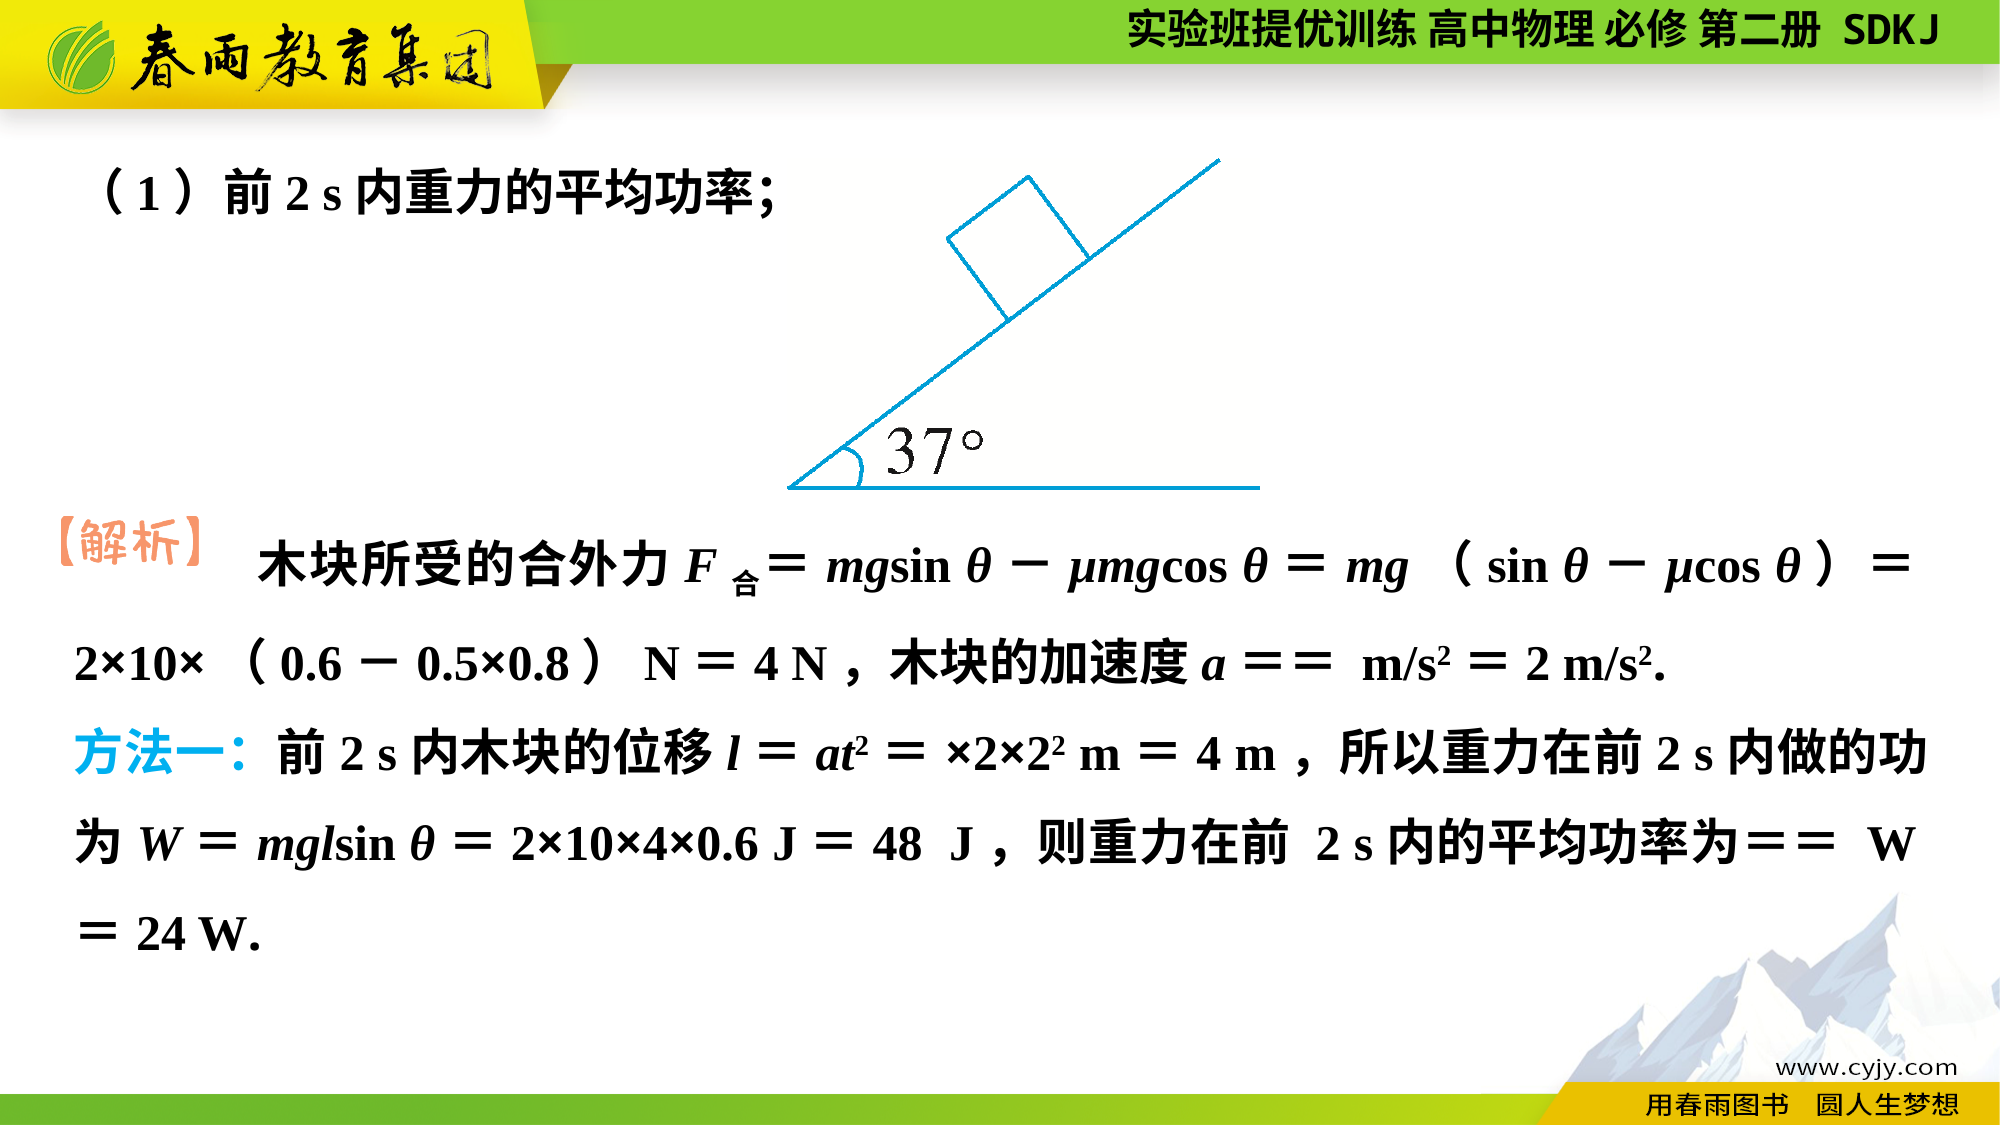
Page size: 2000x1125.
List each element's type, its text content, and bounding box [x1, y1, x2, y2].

picture [0, 0, 2000, 1125]
list （1）前2 s内重力的平均功率； [59, 122, 1944, 229]
